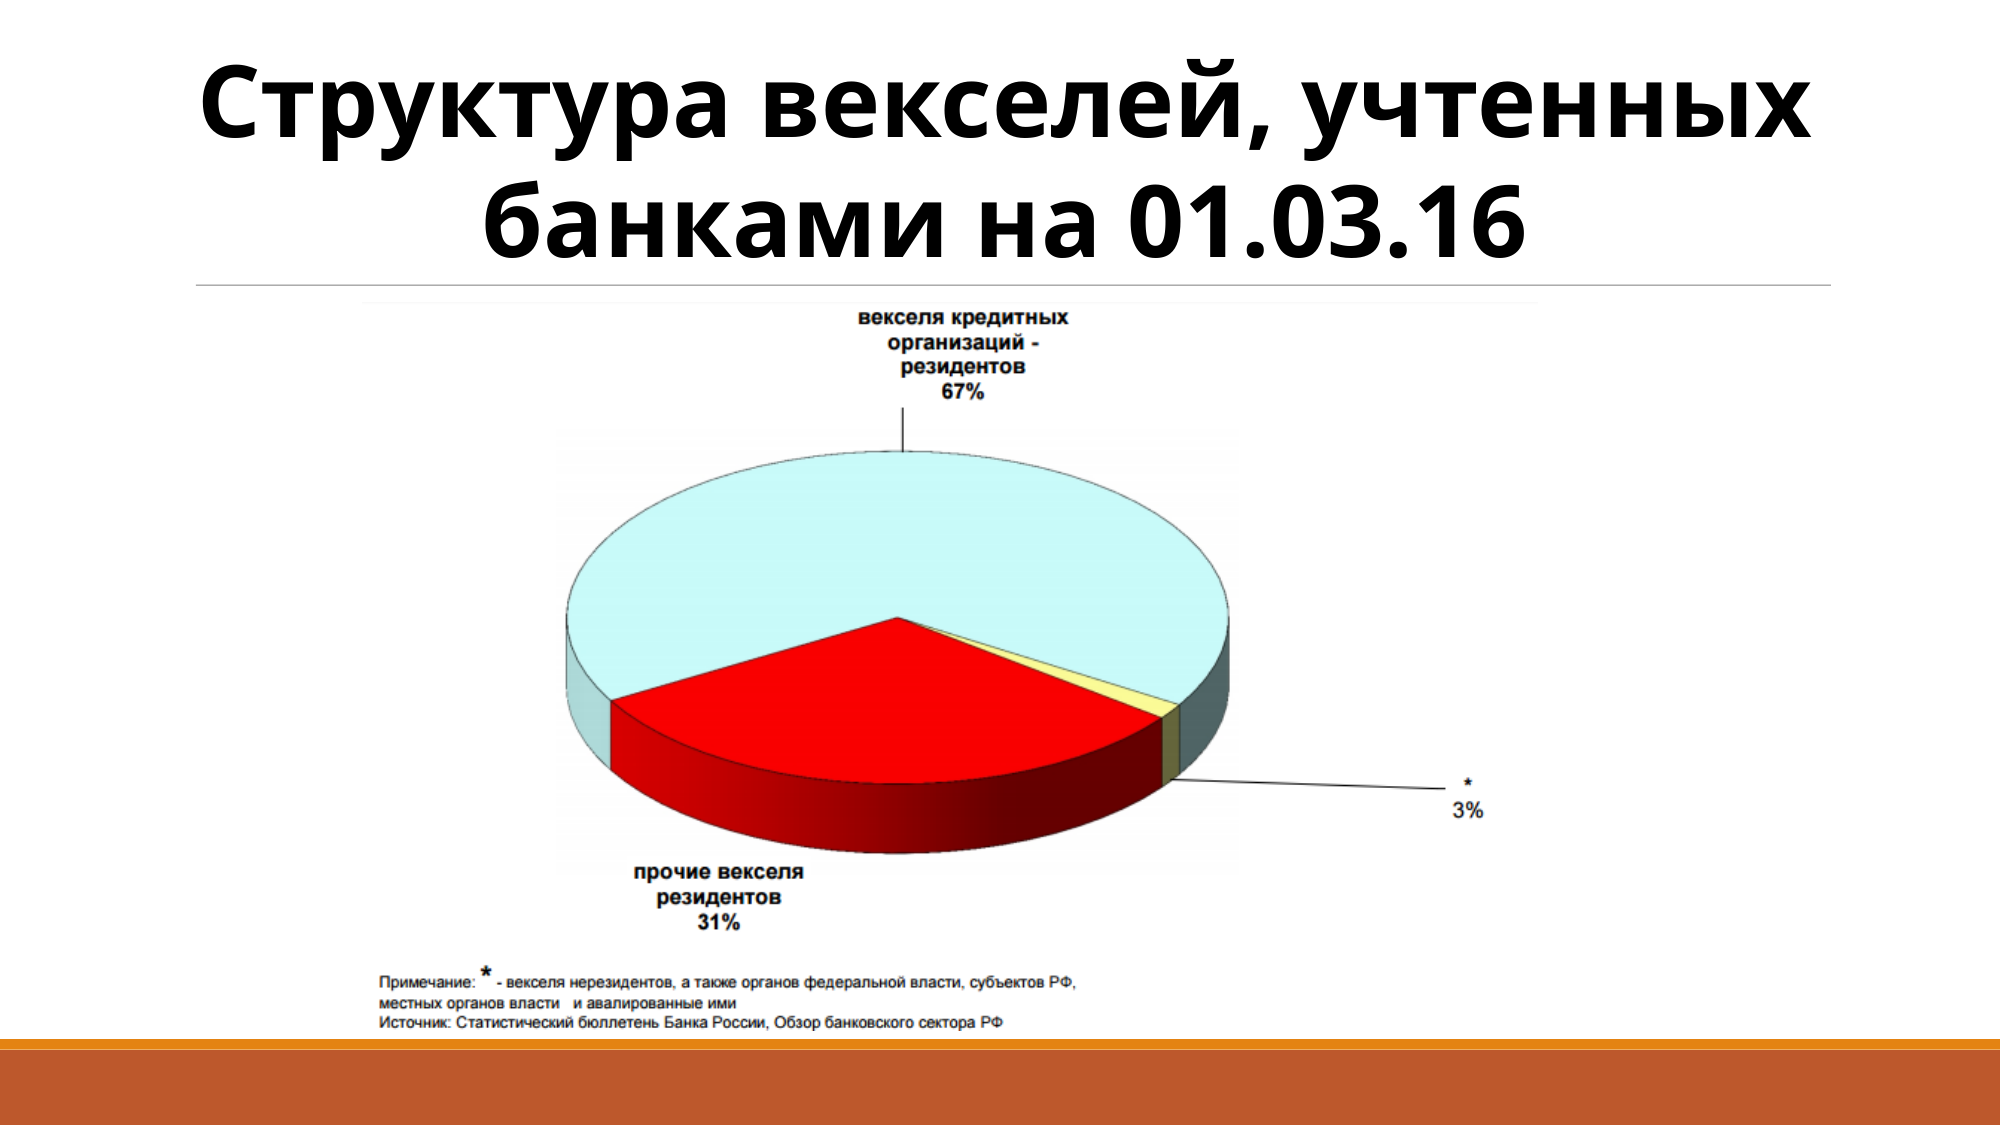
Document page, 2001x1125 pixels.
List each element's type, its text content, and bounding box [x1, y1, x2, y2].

text_box Структура векселей, учтенных банками на 01.03.16 [180, 47, 1830, 285]
picture [362, 302, 1539, 1031]
